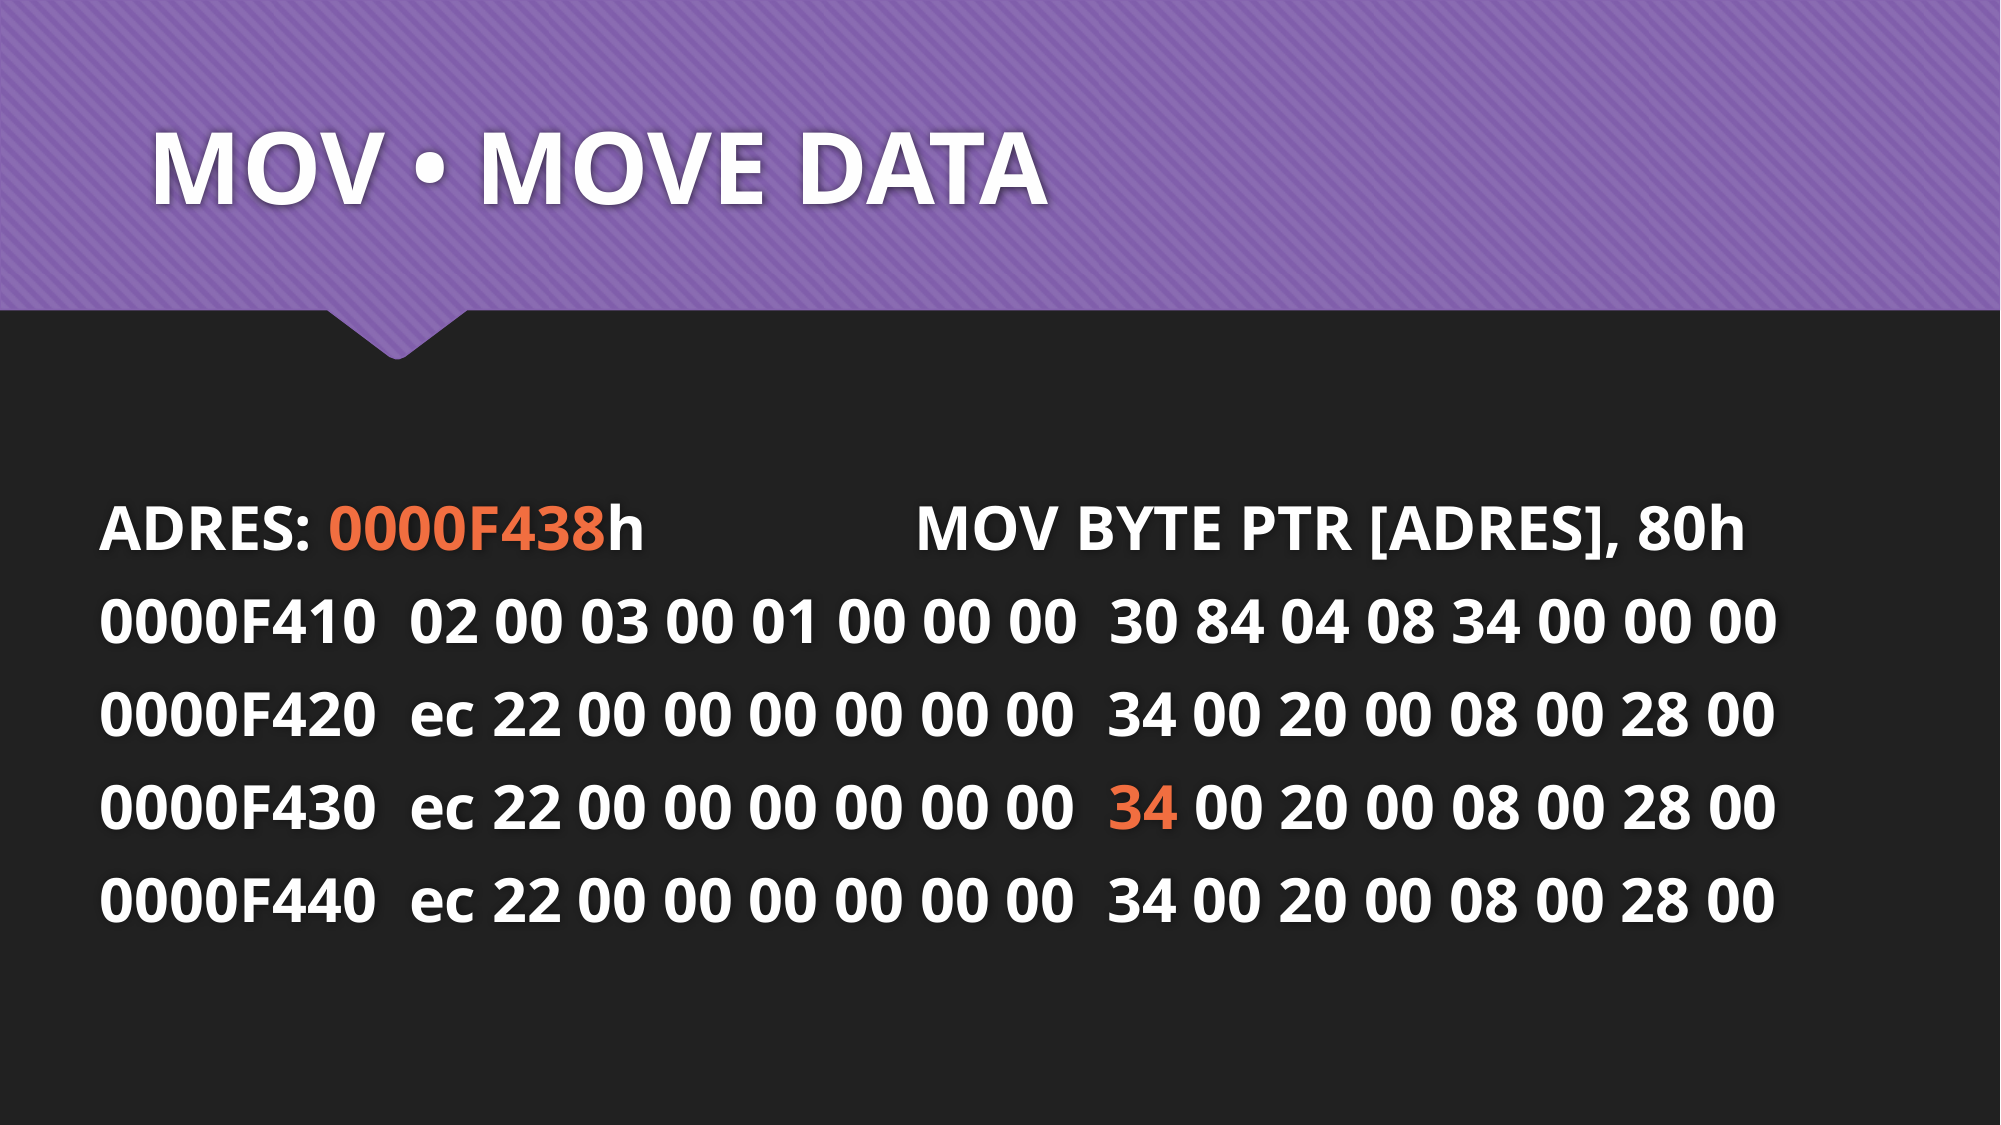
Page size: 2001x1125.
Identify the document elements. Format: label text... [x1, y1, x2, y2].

list ADRES: 0000F438h MOV BYTE PTR [ADRES], 80h 0000F410 02 00 03 00 01 00 00 00 30 84 04 08 34 00 00 00 0000F420 ec 22 00 00 00 00 00 00 34 00 20 00 08 00 28 00 0000F430 ec 22 00 00 00 00 00 00 34 00 20 00 08 00 28 00 0000F440 ec 22 00 00 00 00 00 00 34 00 20 00 08 00 28 00 [84, 364, 1953, 1060]
title MOV • MOVE DATA [132, 73, 1868, 233]
